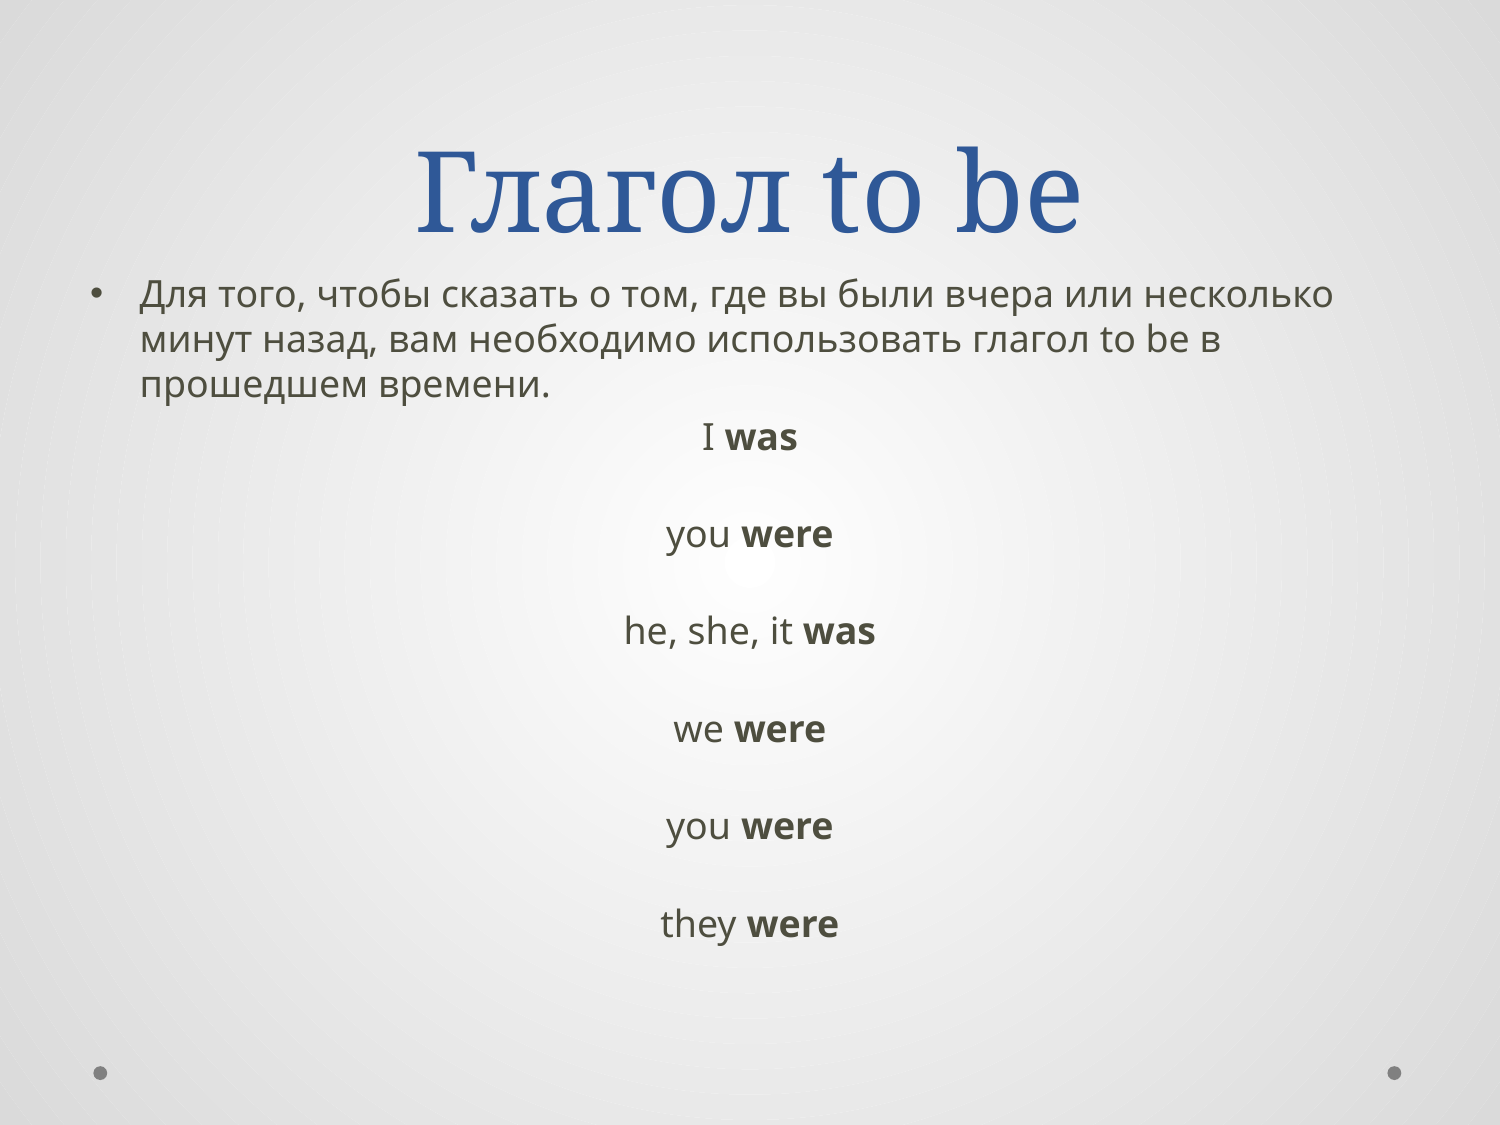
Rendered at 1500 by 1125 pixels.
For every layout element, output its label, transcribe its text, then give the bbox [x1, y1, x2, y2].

list Для того, чтобы сказать о том, где вы были вчера или несколько минут назад, вам необходимо использовать глагол to be в прошедшем времени. I was you were he, she, it was we were you were they were [75, 262, 1425, 1005]
title Глагол to be [75, 0, 1425, 262]
